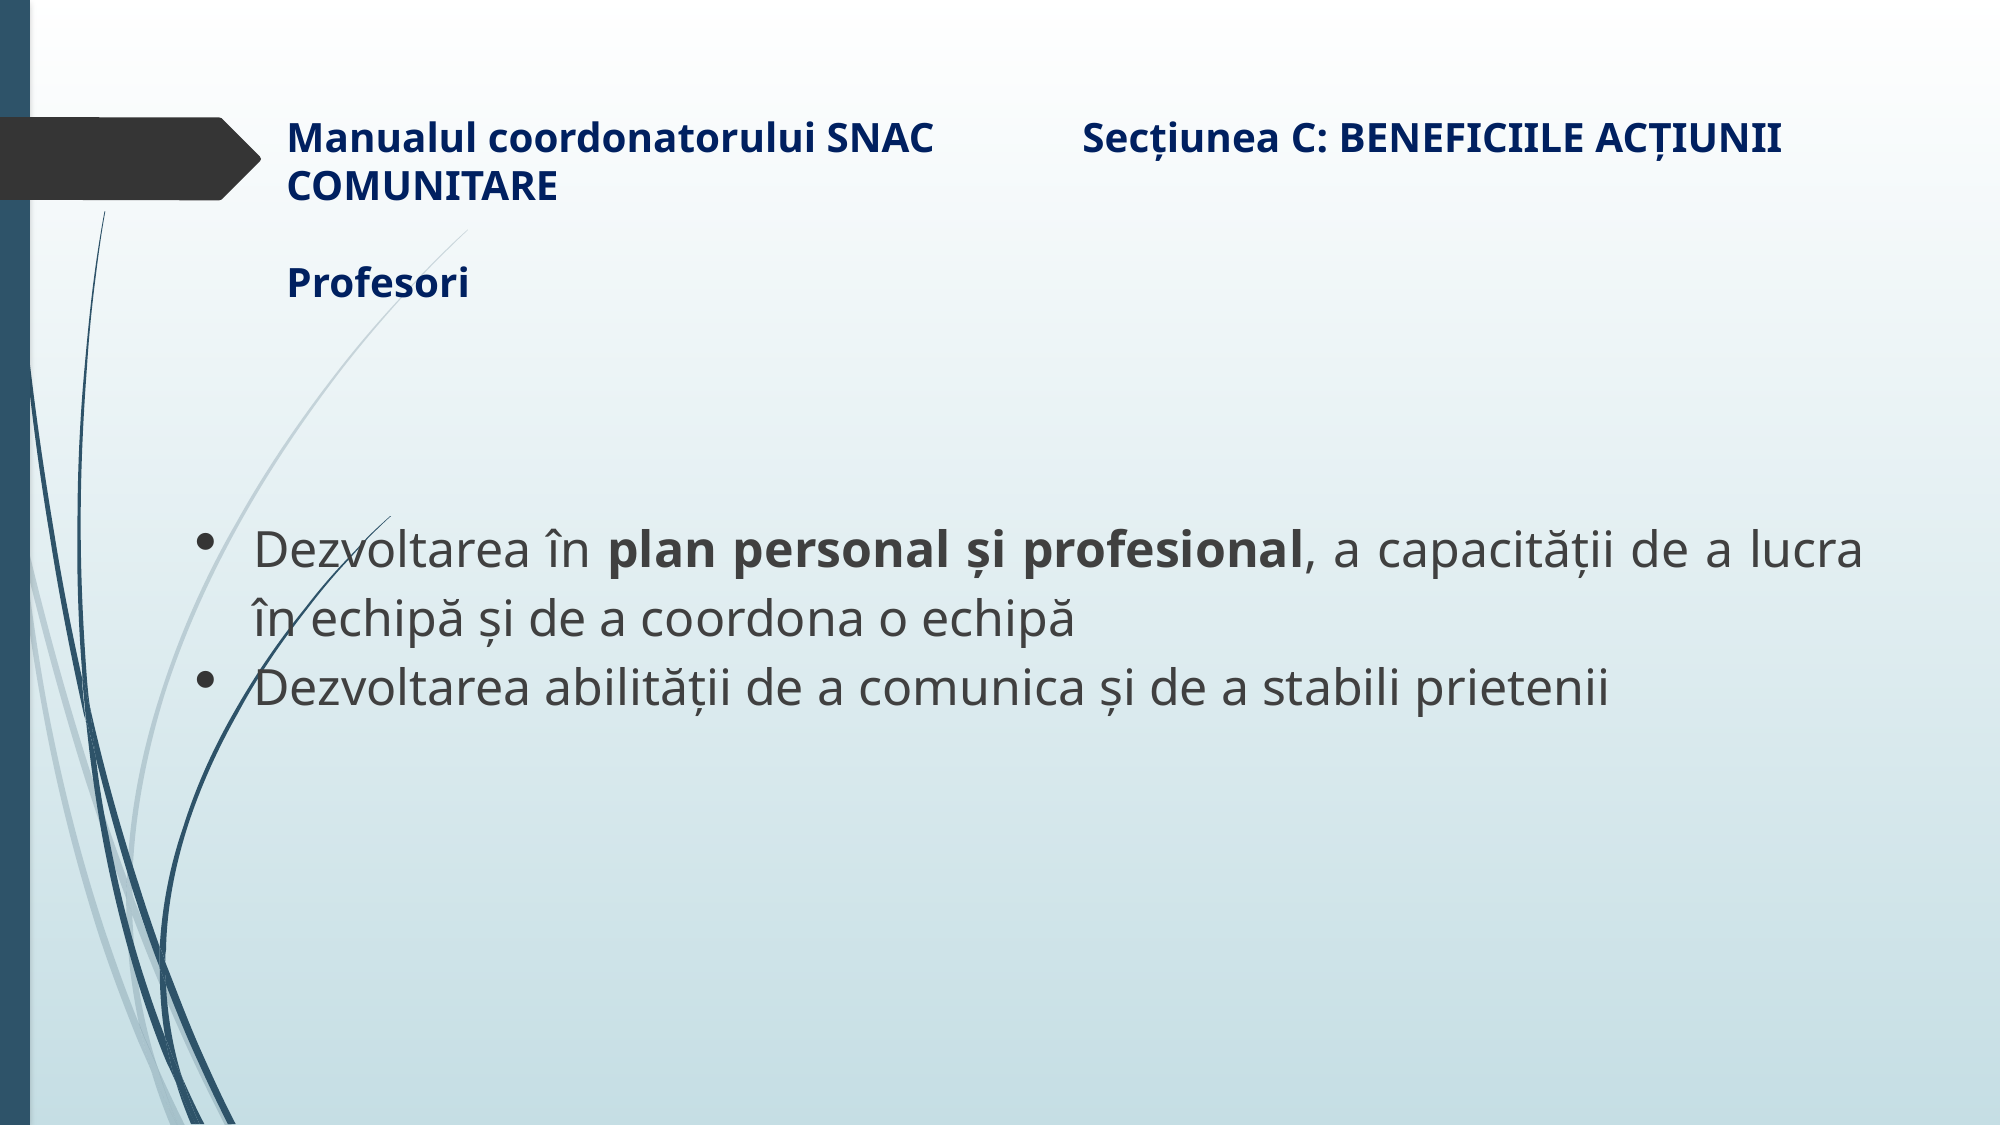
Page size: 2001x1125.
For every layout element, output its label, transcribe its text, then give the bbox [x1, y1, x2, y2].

title Manualul coordonatorului SNAC Secțiunea C: BENEFICIILE ACȚIUNII COMUNITARE Profesori [271, 104, 1909, 315]
list Dezvoltarea în plan personal și profesional, a capacității de a lucra în echipă și de a coordona o echipă Dezvoltarea abilității de a comunica și de a stabili prietenii [182, 500, 1881, 1121]
